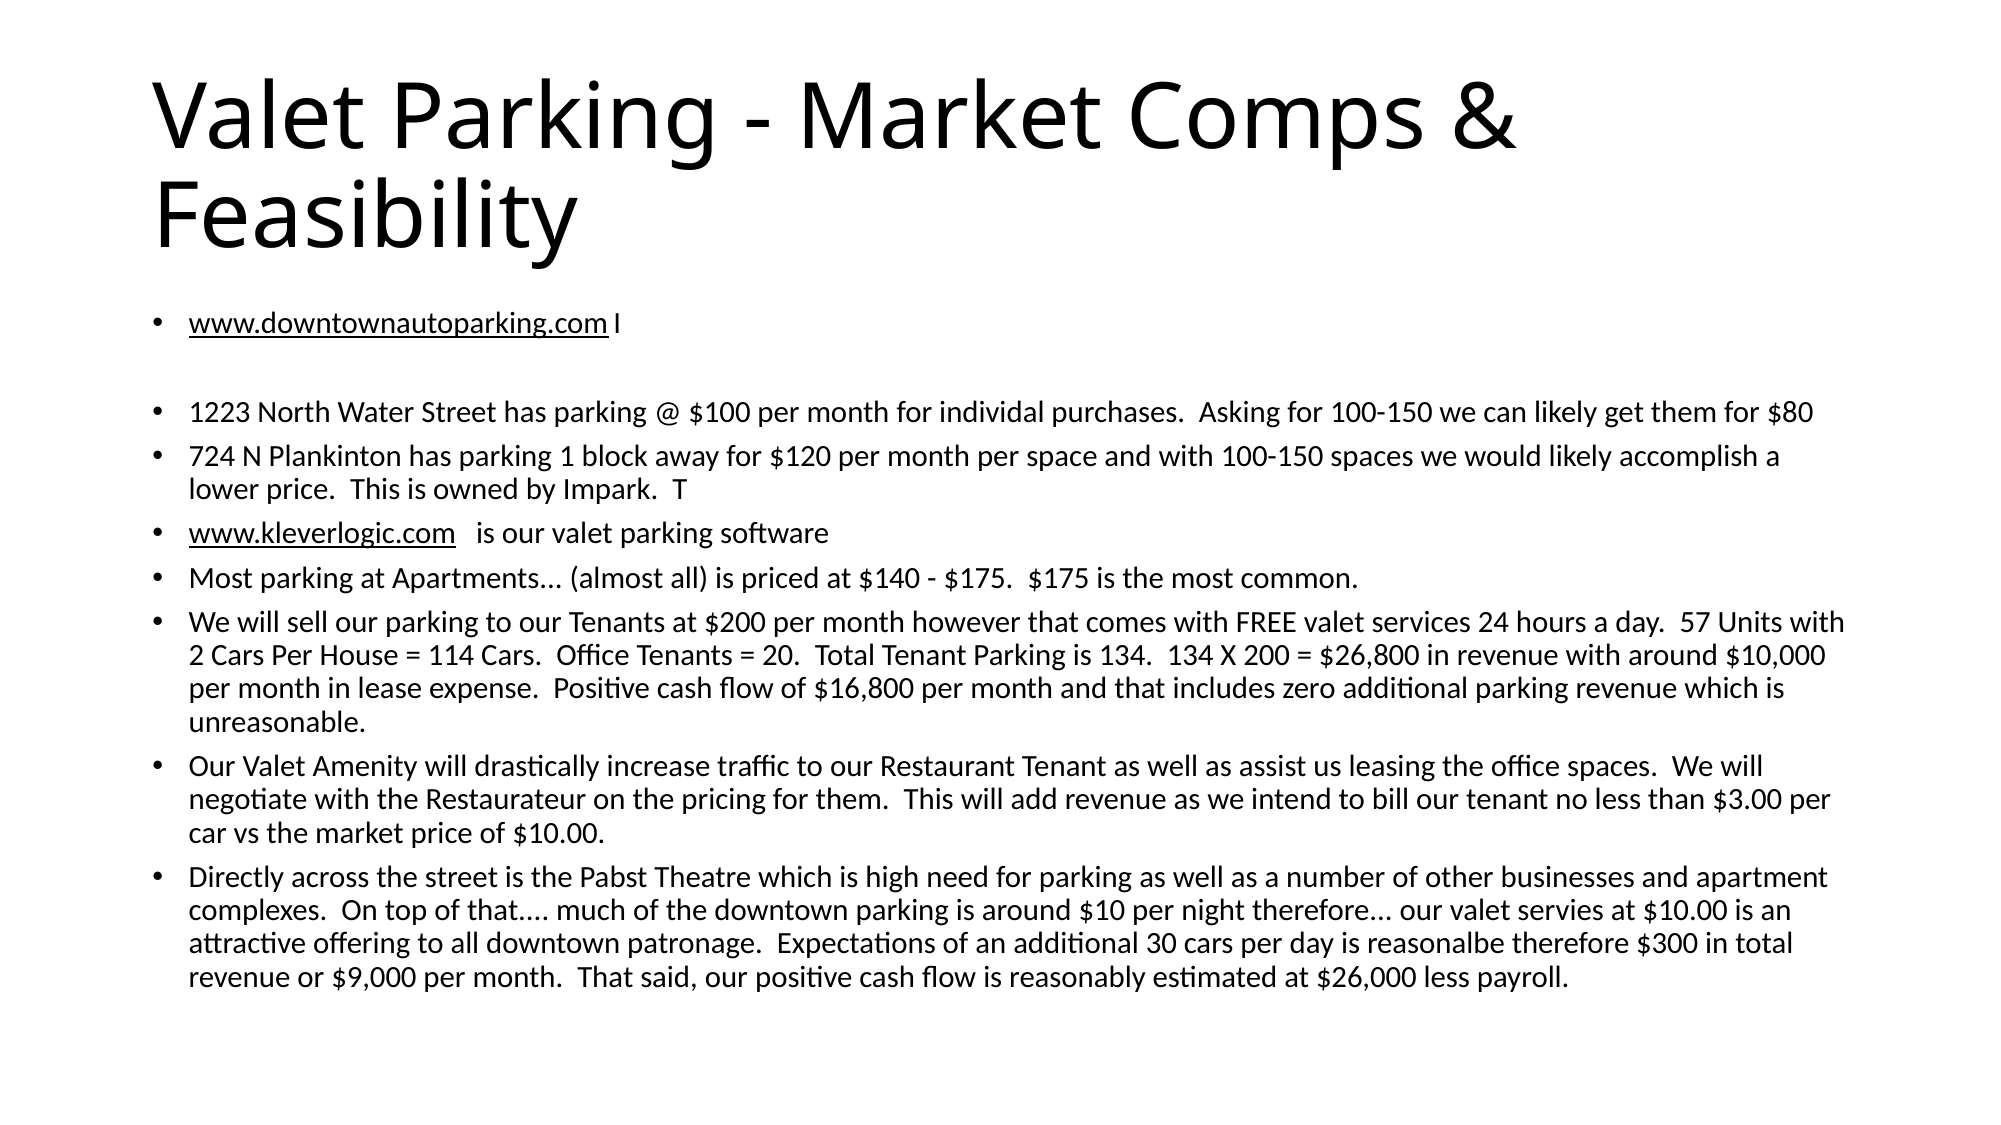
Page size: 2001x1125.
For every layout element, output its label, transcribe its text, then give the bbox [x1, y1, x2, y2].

list www.downtownautoparking.com I 1223 North Water Street has parking @ $100 per month for individal purchases. Asking for 100-150 we can likely get them for $80 724 N Plankinton has parking 1 block away for $120 per month per space and with 100-150 spaces we would likely accomplish a lower price. This is owned by Impark. T www.kleverlogic.com is our valet parking software Most parking at Apartments... (almost all) is priced at $140 - $175. $175 is the most common. We will sell our parking to our Tenants at $200 per month however that comes with FREE valet services 24 hours a day. 57 Units with 2 Cars Per House = 114 Cars. Office Tenants = 20. Total Tenant Parking is 134. 134 X 200 = $26,800 in revenue with around $10,000 per month in lease expense. Positive cash flow of $16,800 per month and that includes zero additional parking revenue which is unreasonable. Our Valet Amenity will drastically increase traffic to our Restaurant Tenant as well as assist us leasing the office spaces. We will negotiate with the Restaurateur on the pricing for them. This will add revenue as we intend to bill our tenant no less than $3.00 per car vs the market price of $10.00. Directly across the street is the Pabst Theatre which is high need for parking as well as a number of other businesses and apartment complexes. On top of that.... much of the downtown parking is around $10 per night therefore... our valet servies at $10.00 is an attractive offering to all downtown patronage. Expectations of an additional 30 cars per day is reasonalbe therefore $300 in total revenue or $9,000 per month. That said, our positive cash flow is reasonably estimated at $26,000 less payroll. [137, 299, 1863, 1014]
title Valet Parking - Market Comps & Feasibility [137, 59, 1863, 278]
